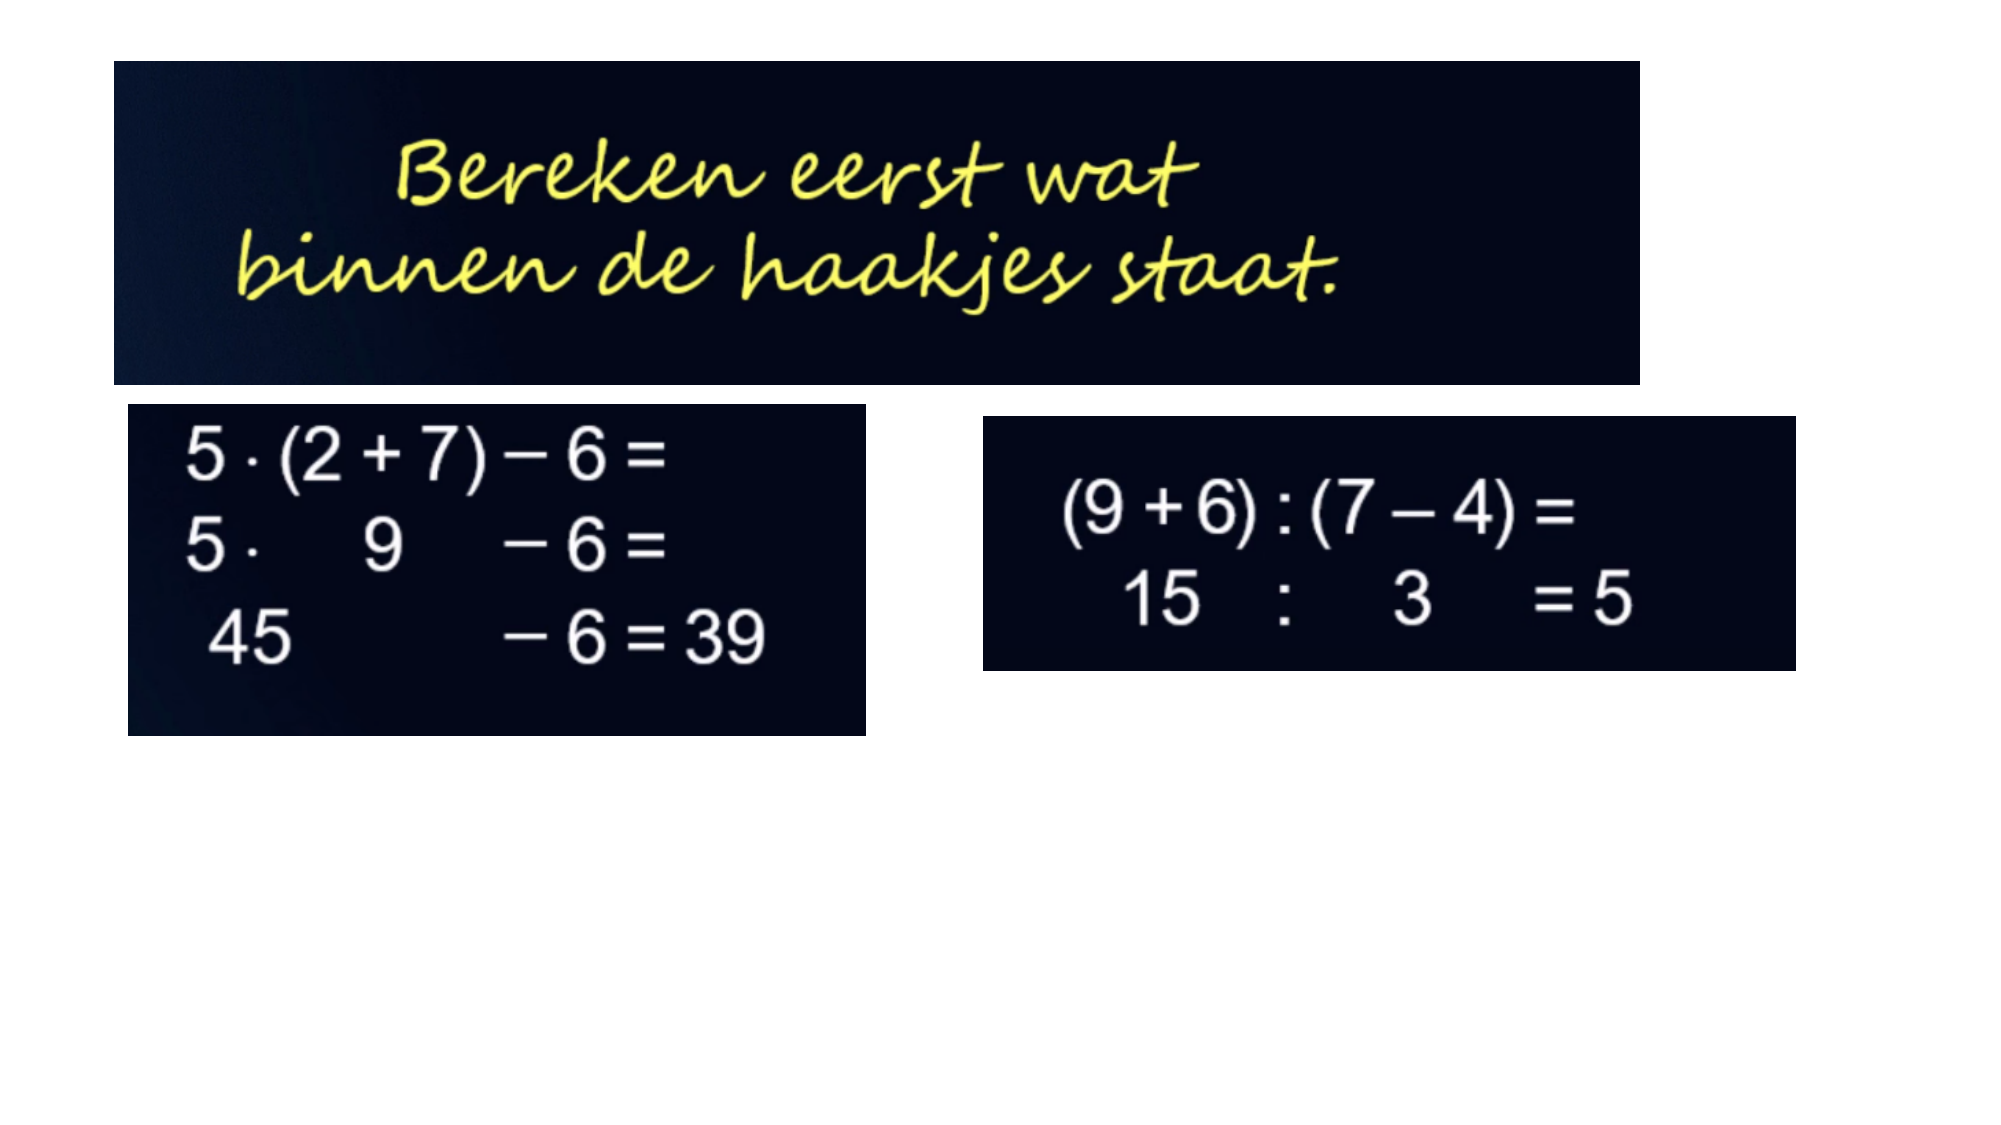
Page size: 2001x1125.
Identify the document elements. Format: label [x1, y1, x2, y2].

picture [983, 416, 1796, 671]
picture [114, 61, 1640, 385]
picture [128, 404, 866, 736]
